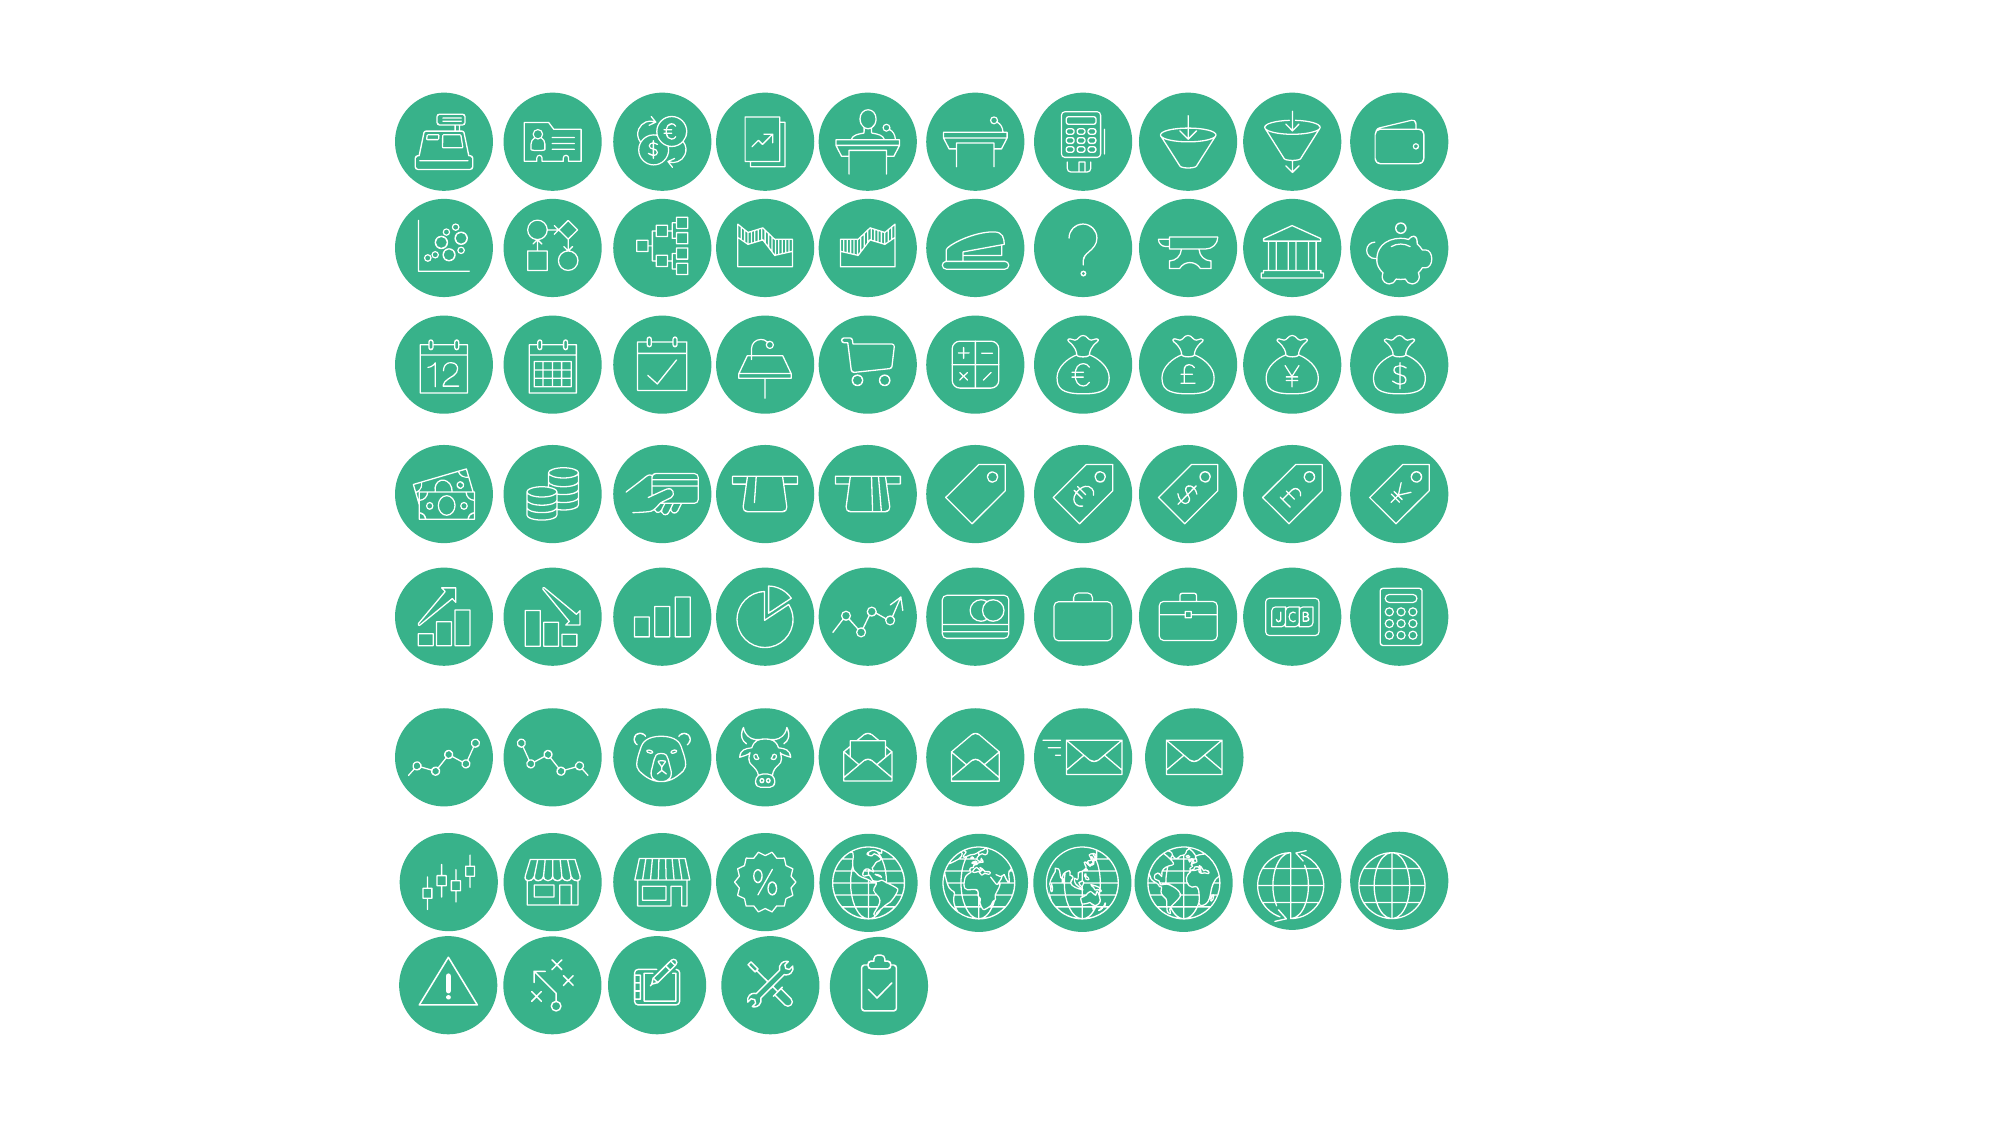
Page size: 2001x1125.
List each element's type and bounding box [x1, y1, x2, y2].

text_box [423, 254, 432, 262]
text_box [926, 198, 1025, 298]
text_box [1087, 137, 1097, 145]
text_box [613, 315, 712, 414]
text_box [1366, 235, 1433, 285]
text_box [1034, 92, 1133, 191]
text_box [531, 991, 542, 1003]
text_box [818, 708, 917, 807]
text_box [1199, 471, 1211, 483]
text_box [524, 609, 541, 647]
text_box [1138, 92, 1238, 191]
text_box [454, 231, 468, 246]
text_box [426, 134, 440, 141]
text_box [503, 198, 602, 298]
text_box [1080, 270, 1087, 277]
text_box [636, 216, 689, 276]
text_box [1158, 592, 1218, 642]
text_box [651, 977, 659, 985]
text_box [819, 833, 918, 932]
text_box [1157, 463, 1219, 525]
text_box [1157, 236, 1219, 270]
text_box [1065, 137, 1075, 145]
text_box [653, 958, 678, 983]
text_box [1395, 222, 1407, 235]
text_box [441, 134, 464, 149]
text_box [753, 868, 763, 884]
text_box [818, 315, 917, 414]
text_box [839, 223, 896, 268]
text_box [395, 444, 493, 544]
text_box [1271, 606, 1314, 628]
text_box [633, 732, 647, 746]
text_box [951, 340, 974, 364]
text_box [1243, 198, 1342, 298]
text_box [503, 567, 602, 666]
text_box [613, 92, 712, 191]
text_box [874, 873, 883, 878]
text_box [1052, 463, 1114, 525]
text_box [867, 982, 893, 999]
text_box [716, 92, 813, 191]
text_box [670, 749, 678, 754]
text_box [818, 199, 917, 298]
text_box [456, 481, 465, 489]
text_box [1243, 92, 1342, 191]
text_box [832, 846, 906, 920]
text_box [646, 749, 654, 754]
text_box [1060, 111, 1102, 159]
text_box [1134, 833, 1233, 932]
text_box [770, 753, 778, 761]
text_box [613, 567, 712, 666]
text_box [636, 735, 687, 783]
text_box [1274, 909, 1288, 923]
text_box [716, 198, 815, 298]
text_box [1401, 374, 1407, 385]
text_box [613, 444, 712, 544]
text_box [1390, 243, 1411, 248]
text_box [399, 833, 498, 932]
text_box [516, 738, 589, 777]
text_box [843, 732, 893, 782]
text_box [1393, 365, 1399, 376]
text_box [926, 567, 1025, 666]
text_box [647, 140, 659, 160]
text_box [1159, 115, 1217, 169]
text_box [969, 599, 1005, 622]
text_box [442, 248, 456, 262]
text_box [1147, 846, 1221, 920]
text_box [503, 708, 602, 807]
text_box [634, 857, 691, 907]
text_box [818, 444, 917, 544]
text_box [1034, 315, 1133, 414]
text_box [647, 359, 678, 385]
text_box [528, 339, 578, 394]
text_box [613, 708, 712, 807]
text_box [1279, 487, 1302, 508]
text_box [543, 621, 560, 647]
text_box [1256, 852, 1325, 920]
text_box [860, 954, 898, 1012]
text_box [1358, 852, 1426, 920]
text_box [436, 863, 447, 898]
text_box [721, 936, 820, 1035]
text_box [1368, 463, 1430, 525]
text_box [1161, 334, 1215, 395]
text_box [1265, 334, 1319, 395]
text_box [613, 833, 712, 932]
text_box [1303, 471, 1316, 483]
text_box [524, 858, 581, 906]
text_box [751, 133, 774, 148]
text_box [1265, 597, 1320, 637]
text_box [942, 116, 1008, 168]
text_box [1261, 463, 1323, 525]
text_box [641, 885, 667, 901]
text_box [503, 92, 602, 191]
text_box [663, 123, 677, 140]
text_box [818, 92, 918, 192]
text_box [929, 833, 1029, 932]
text_box [1145, 708, 1244, 807]
text_box [1350, 315, 1449, 414]
text_box [434, 235, 449, 250]
text_box [1350, 831, 1449, 930]
text_box [394, 315, 494, 414]
text_box [656, 760, 667, 775]
text_box [941, 594, 1010, 640]
text_box [394, 567, 494, 666]
text_box [613, 198, 712, 298]
text_box [1138, 444, 1238, 544]
text_box [942, 846, 1016, 920]
text_box [972, 866, 991, 876]
text_box [1275, 611, 1282, 623]
text_box [744, 116, 786, 168]
text_box [530, 137, 546, 152]
text_box [1350, 444, 1449, 544]
text_box [437, 495, 456, 516]
text_box [926, 444, 1025, 544]
text_box [926, 708, 1025, 807]
text_box [1264, 119, 1321, 174]
text_box [450, 868, 462, 903]
text_box [1084, 873, 1090, 881]
text_box [1302, 611, 1310, 622]
text_box [503, 833, 602, 932]
text_box [633, 968, 681, 1006]
text_box [503, 315, 602, 414]
text_box [829, 936, 929, 1036]
text_box [1374, 119, 1425, 165]
text_box [739, 726, 792, 788]
text_box [1056, 334, 1110, 395]
text_box [1372, 334, 1427, 395]
text_box [422, 876, 433, 911]
text_box [926, 92, 1025, 191]
text_box [753, 753, 760, 761]
text_box [767, 881, 778, 896]
text_box [1138, 315, 1238, 414]
text_box [1034, 444, 1133, 544]
text_box [654, 605, 671, 638]
text_box [399, 936, 498, 1035]
text_box [926, 315, 1025, 414]
text_box [412, 468, 476, 520]
text_box [562, 975, 574, 987]
text_box [637, 115, 688, 168]
text_box [765, 777, 771, 784]
text_box [840, 337, 895, 387]
text_box [1243, 315, 1342, 414]
text_box [395, 708, 493, 807]
text_box [1243, 567, 1342, 666]
text_box [532, 128, 544, 140]
text_box [1288, 611, 1296, 623]
text_box [1068, 223, 1098, 266]
text_box [533, 360, 572, 388]
text_box [1073, 485, 1095, 507]
text_box [731, 475, 799, 513]
text_box [1350, 198, 1449, 298]
text_box [1177, 485, 1198, 505]
text_box [759, 777, 765, 784]
text_box [1034, 567, 1133, 666]
text_box [1243, 831, 1342, 930]
text_box [1260, 224, 1325, 279]
text_box [734, 851, 797, 913]
text_box [1138, 198, 1238, 298]
text_box [1076, 137, 1086, 145]
text_box [1094, 471, 1106, 483]
text_box [395, 92, 493, 191]
text_box [716, 315, 815, 414]
text_box [414, 113, 474, 171]
text_box [747, 960, 794, 1008]
text_box [526, 467, 580, 521]
text_box [1183, 364, 1195, 373]
text_box [523, 121, 582, 162]
text_box [1243, 444, 1342, 544]
text_box [945, 463, 1006, 525]
text_box [738, 338, 792, 399]
text_box [818, 567, 917, 666]
text_box [1053, 592, 1113, 642]
text_box [419, 957, 478, 1005]
text_box [1033, 833, 1132, 932]
text_box [451, 223, 460, 231]
text_box [737, 223, 794, 268]
text_box [1350, 567, 1449, 666]
text_box [1285, 110, 1300, 132]
text_box [633, 616, 650, 638]
text_box [425, 501, 434, 510]
text_box [608, 936, 707, 1035]
text_box [1412, 143, 1420, 150]
text_box [633, 992, 642, 1000]
text_box [832, 596, 904, 638]
text_box [1379, 587, 1423, 647]
text_box [533, 970, 562, 1012]
text_box [834, 475, 902, 513]
text_box [1350, 92, 1449, 191]
text_box [736, 585, 794, 649]
text_box [542, 587, 581, 626]
text_box [503, 936, 602, 1035]
text_box [1165, 739, 1223, 776]
text_box [625, 472, 699, 516]
text_box [1034, 198, 1133, 298]
text_box [678, 732, 691, 746]
text_box [465, 854, 476, 889]
text_box [1065, 739, 1123, 776]
text_box [503, 444, 602, 544]
text_box [716, 708, 815, 807]
text_box [976, 340, 1000, 364]
text_box [1034, 708, 1133, 807]
text_box [431, 250, 440, 259]
text_box [716, 567, 815, 666]
text_box [716, 833, 815, 932]
text_box [457, 246, 466, 255]
text_box [1410, 471, 1423, 483]
text_box [1045, 846, 1119, 920]
text_box [395, 198, 493, 298]
text_box [941, 231, 1010, 270]
text_box [417, 219, 471, 272]
text_box [716, 444, 815, 544]
text_box [950, 732, 1000, 782]
text_box [1390, 482, 1412, 504]
text_box [636, 336, 688, 392]
text_box [633, 974, 642, 982]
text_box [1138, 567, 1238, 666]
text_box [551, 959, 563, 971]
text_box [1393, 354, 1406, 358]
text_box [408, 738, 480, 777]
text_box [1295, 849, 1307, 862]
text_box [527, 219, 579, 272]
text_box [446, 973, 451, 994]
